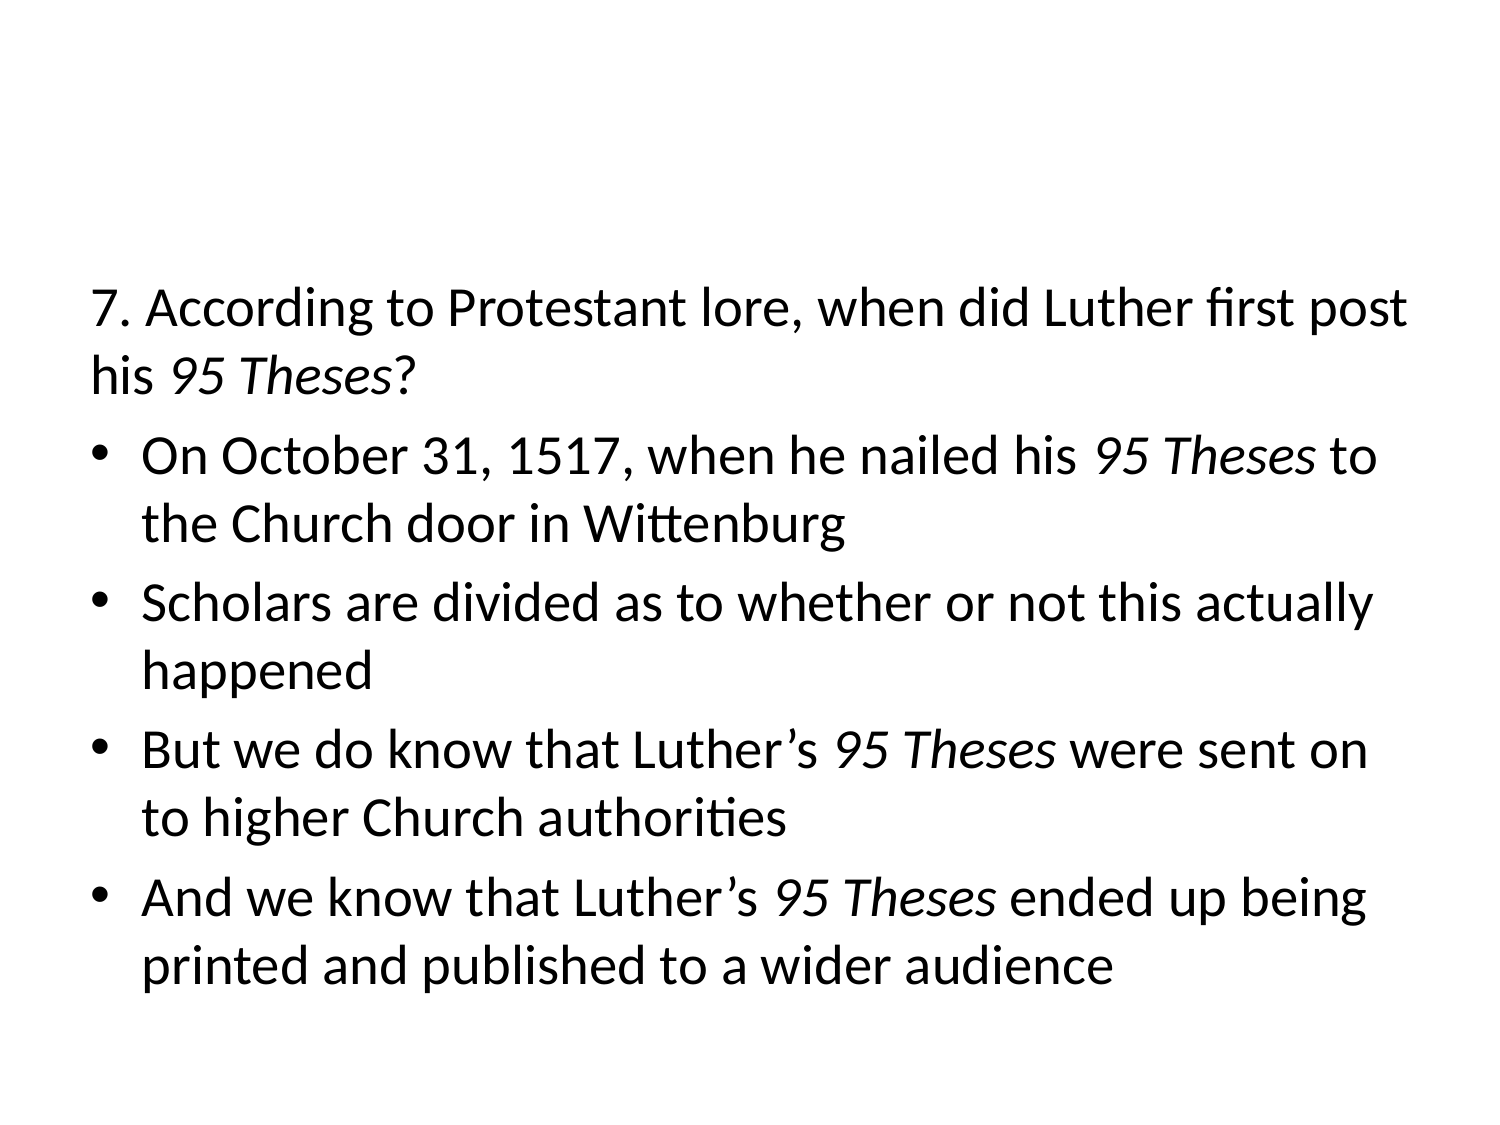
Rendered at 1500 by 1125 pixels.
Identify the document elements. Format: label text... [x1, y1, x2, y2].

list 7. According to Protestant lore, when did Luther first post his 95 Theses? On October 31, 1517, when he nailed his 95 Theses to the Church door in Wittenburg Scholars are divided as to whether or not this actually happened But we do know that Luther’s 95 Theses were sent on to higher Church authorities And we know that Luther’s 95 Theses ended up being printed and published to a wider audience [75, 262, 1425, 1005]
